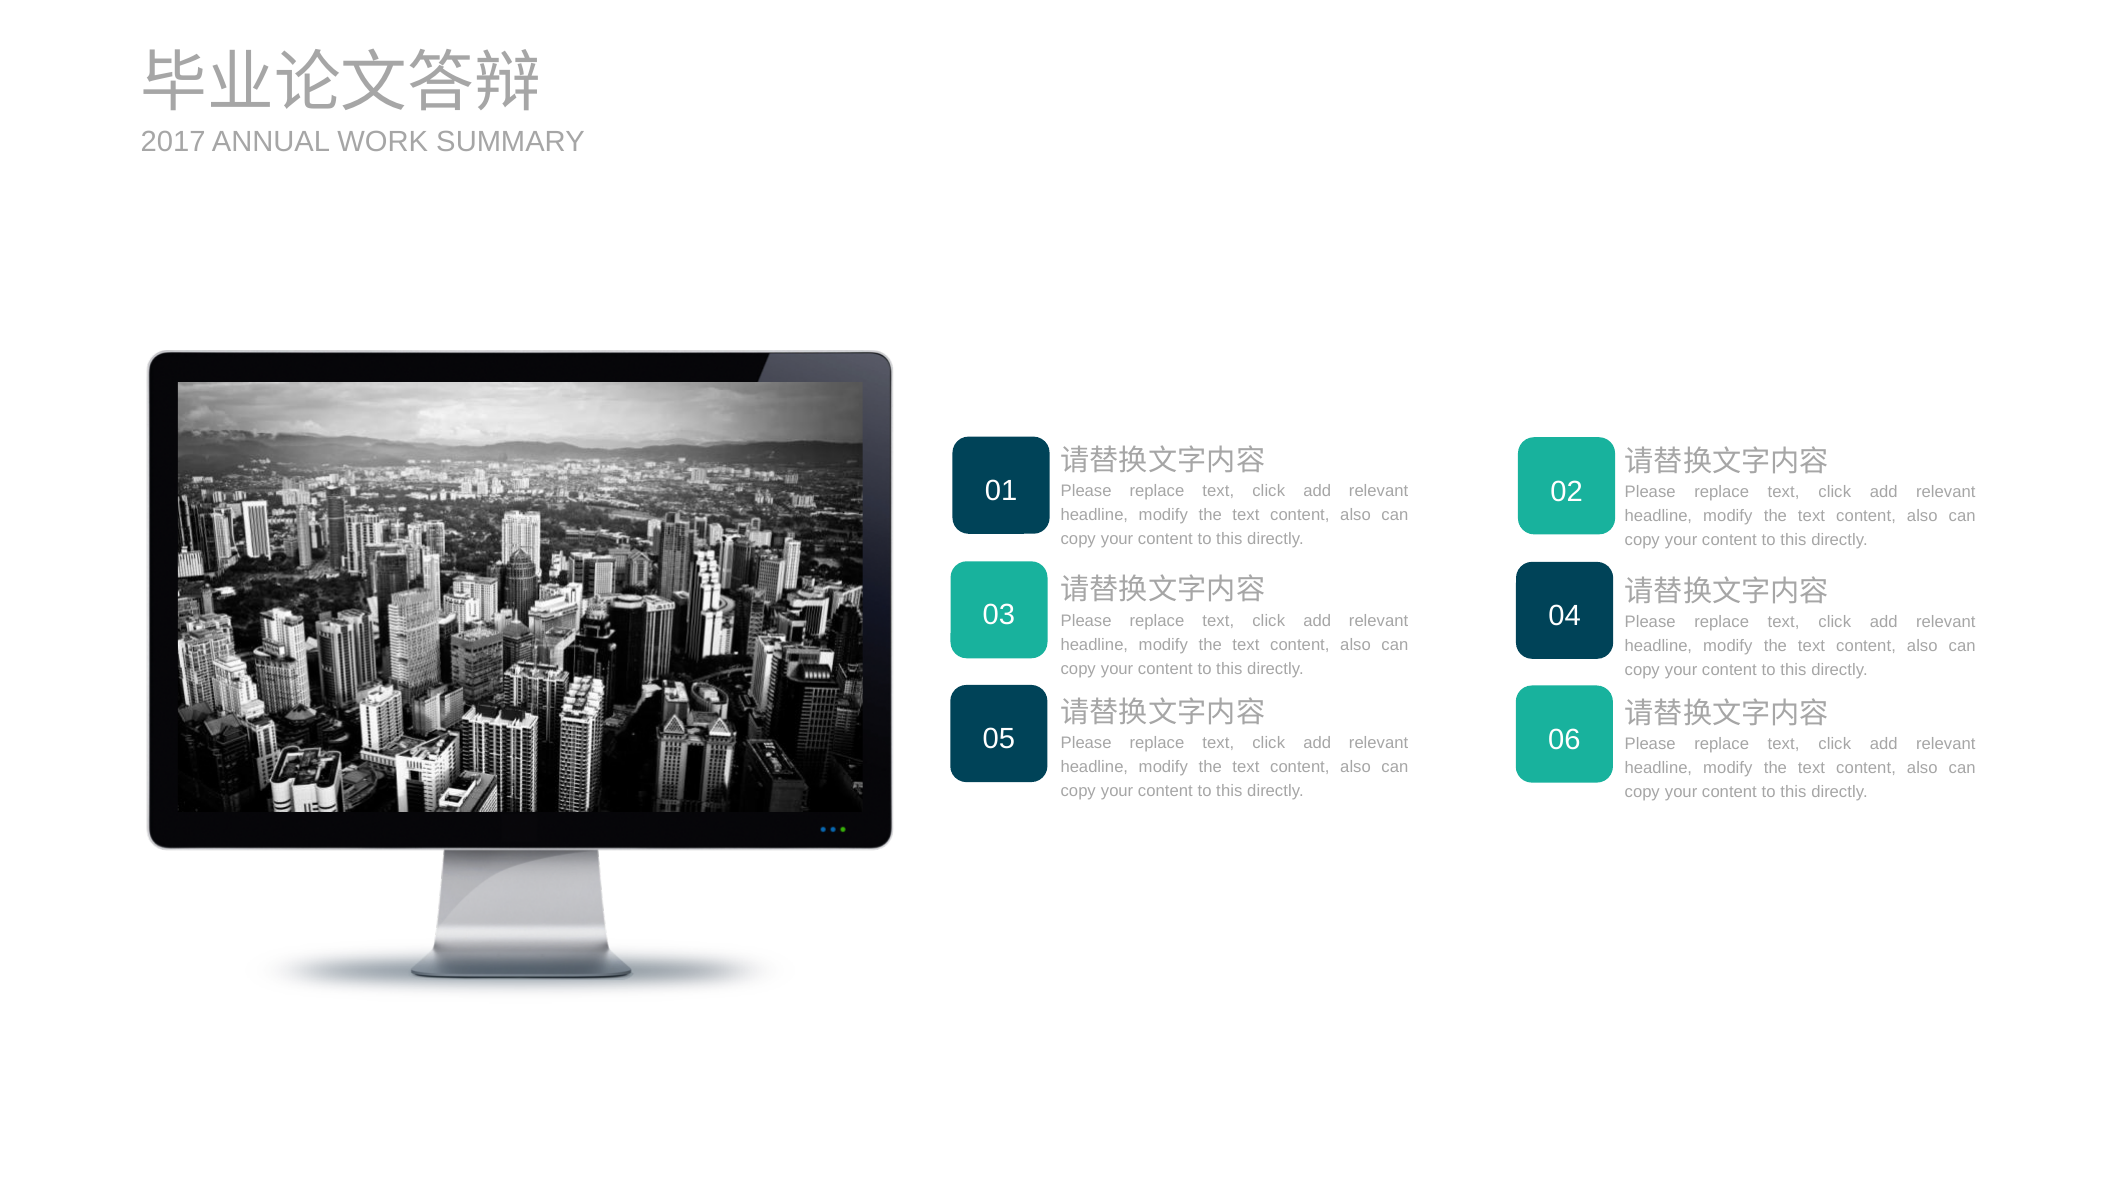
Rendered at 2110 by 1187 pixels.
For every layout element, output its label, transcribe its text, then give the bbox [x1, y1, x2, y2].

text_box 2017 ANNUAL WORK SUMMARY [140, 122, 602, 158]
text_box 06 [1514, 684, 1615, 784]
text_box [1624, 435, 1976, 803]
text_box 01 [951, 435, 1051, 535]
text_box 05 [949, 683, 1049, 784]
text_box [1060, 434, 1409, 802]
text_box 03 [949, 560, 1049, 660]
text_box 02 [1516, 436, 1617, 536]
text_box 毕业论文答辩 [140, 38, 789, 119]
text_box 04 [1514, 560, 1615, 660]
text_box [119, 350, 921, 1005]
